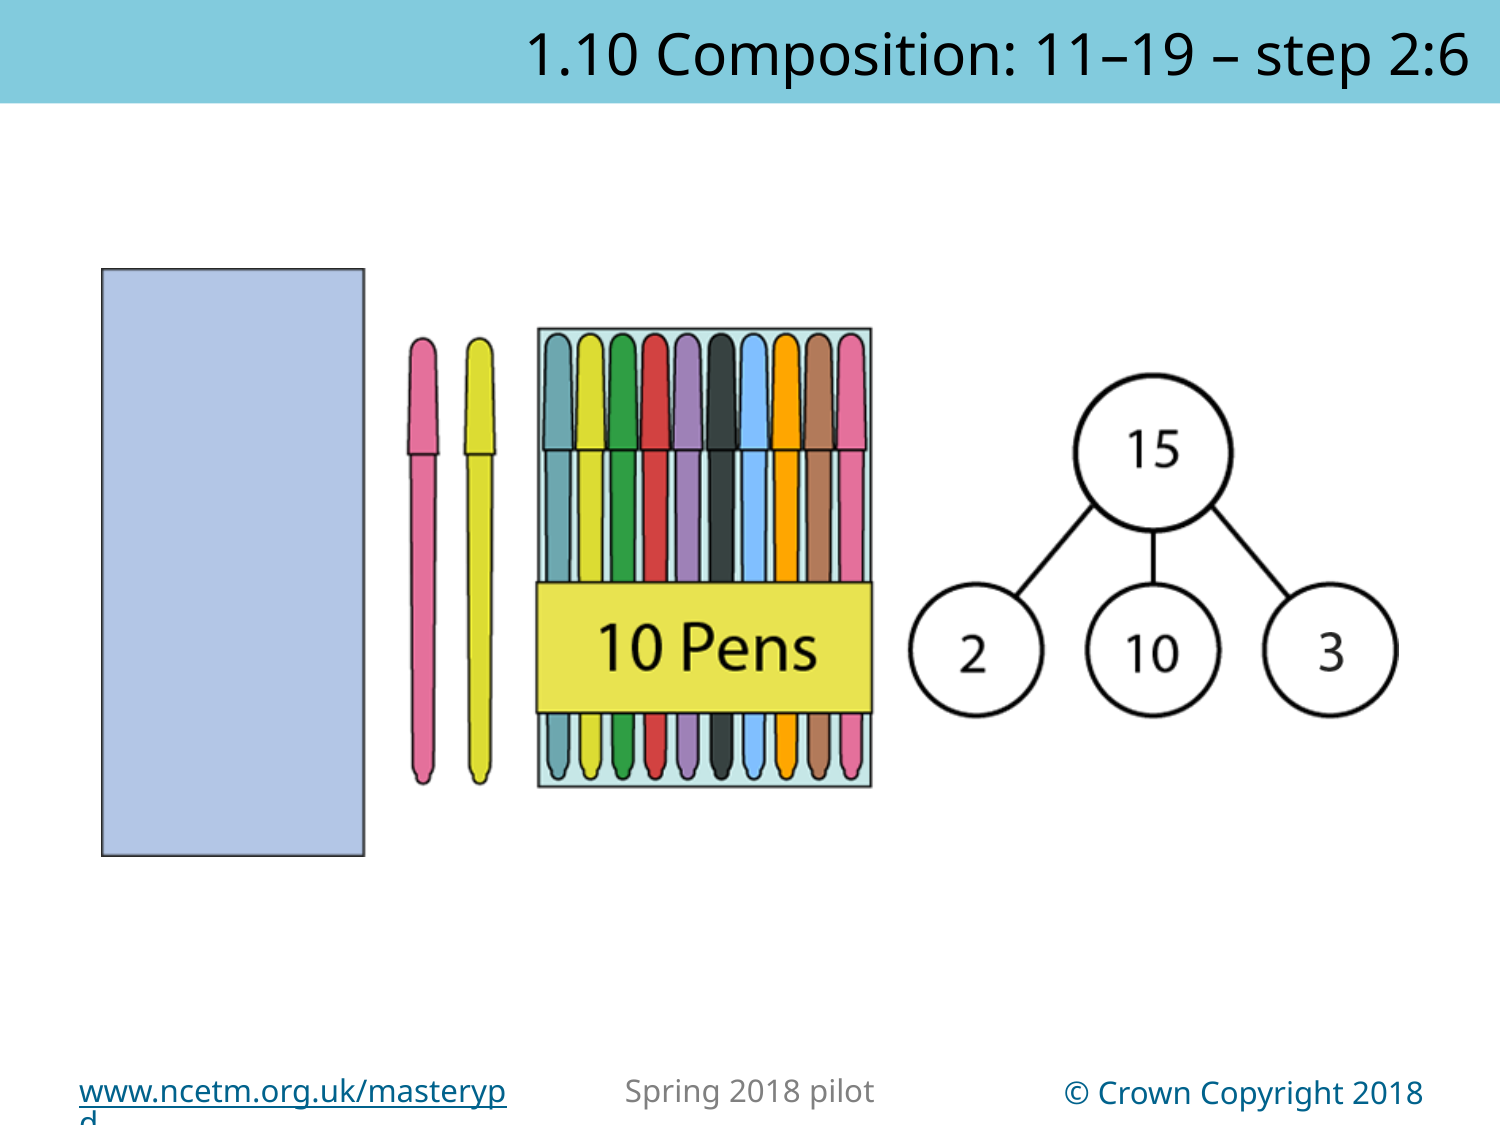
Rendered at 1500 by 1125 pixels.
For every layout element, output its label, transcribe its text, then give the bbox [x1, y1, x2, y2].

picture [401, 268, 1424, 857]
picture [101, 268, 373, 857]
list 1.10 Composition: 11–19 – step 2:6 [0, 0, 1500, 104]
